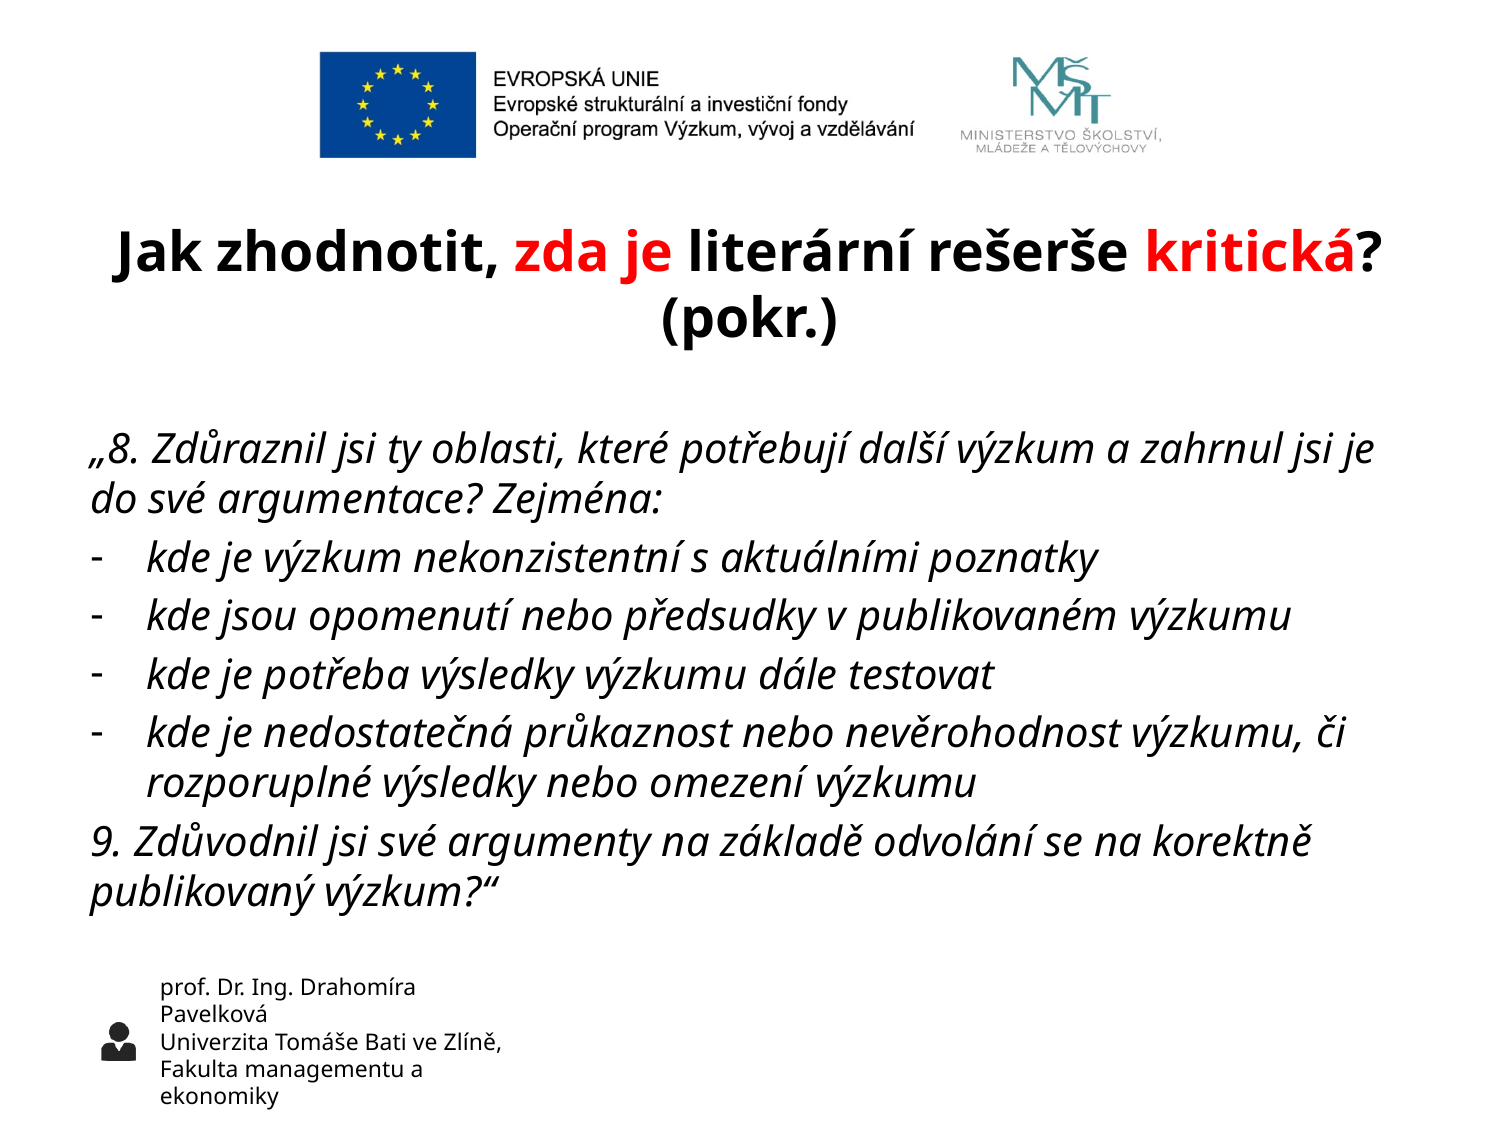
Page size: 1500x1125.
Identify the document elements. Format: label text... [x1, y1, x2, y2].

footer prof. Dr. Ing. Drahomíra Pavelková Univerzita Tomáše Bati ve Zlíně, Fakulta managementu a ekonomiky [145, 999, 526, 1083]
title Jak zhodnotit, zda je literární rešerše kritická? (pokr.) [75, 208, 1425, 356]
list „8. Zdůraznil jsi ty oblasti, které potřebují další výzkum a zahrnul jsi je do své argumentace? Zejména: kde je výzkum nekonzistentní s aktuálními poznatky kde jsou opomenutí nebo předsudky v publikovaném výzkumu kde je potřeba výsledky výzkumu dále testovat kde je nedostatečná průkaznost nebo nevěrohodnost výzkumu, či rozporuplné výsledky nebo omezení výzkumu 9. Zdůvodnil jsi své argumenty na základě odvolání se na korektně publikovaný výzkum?“ [75, 356, 1425, 1005]
picture [101, 1021, 136, 1062]
picture [267, 0, 1213, 210]
